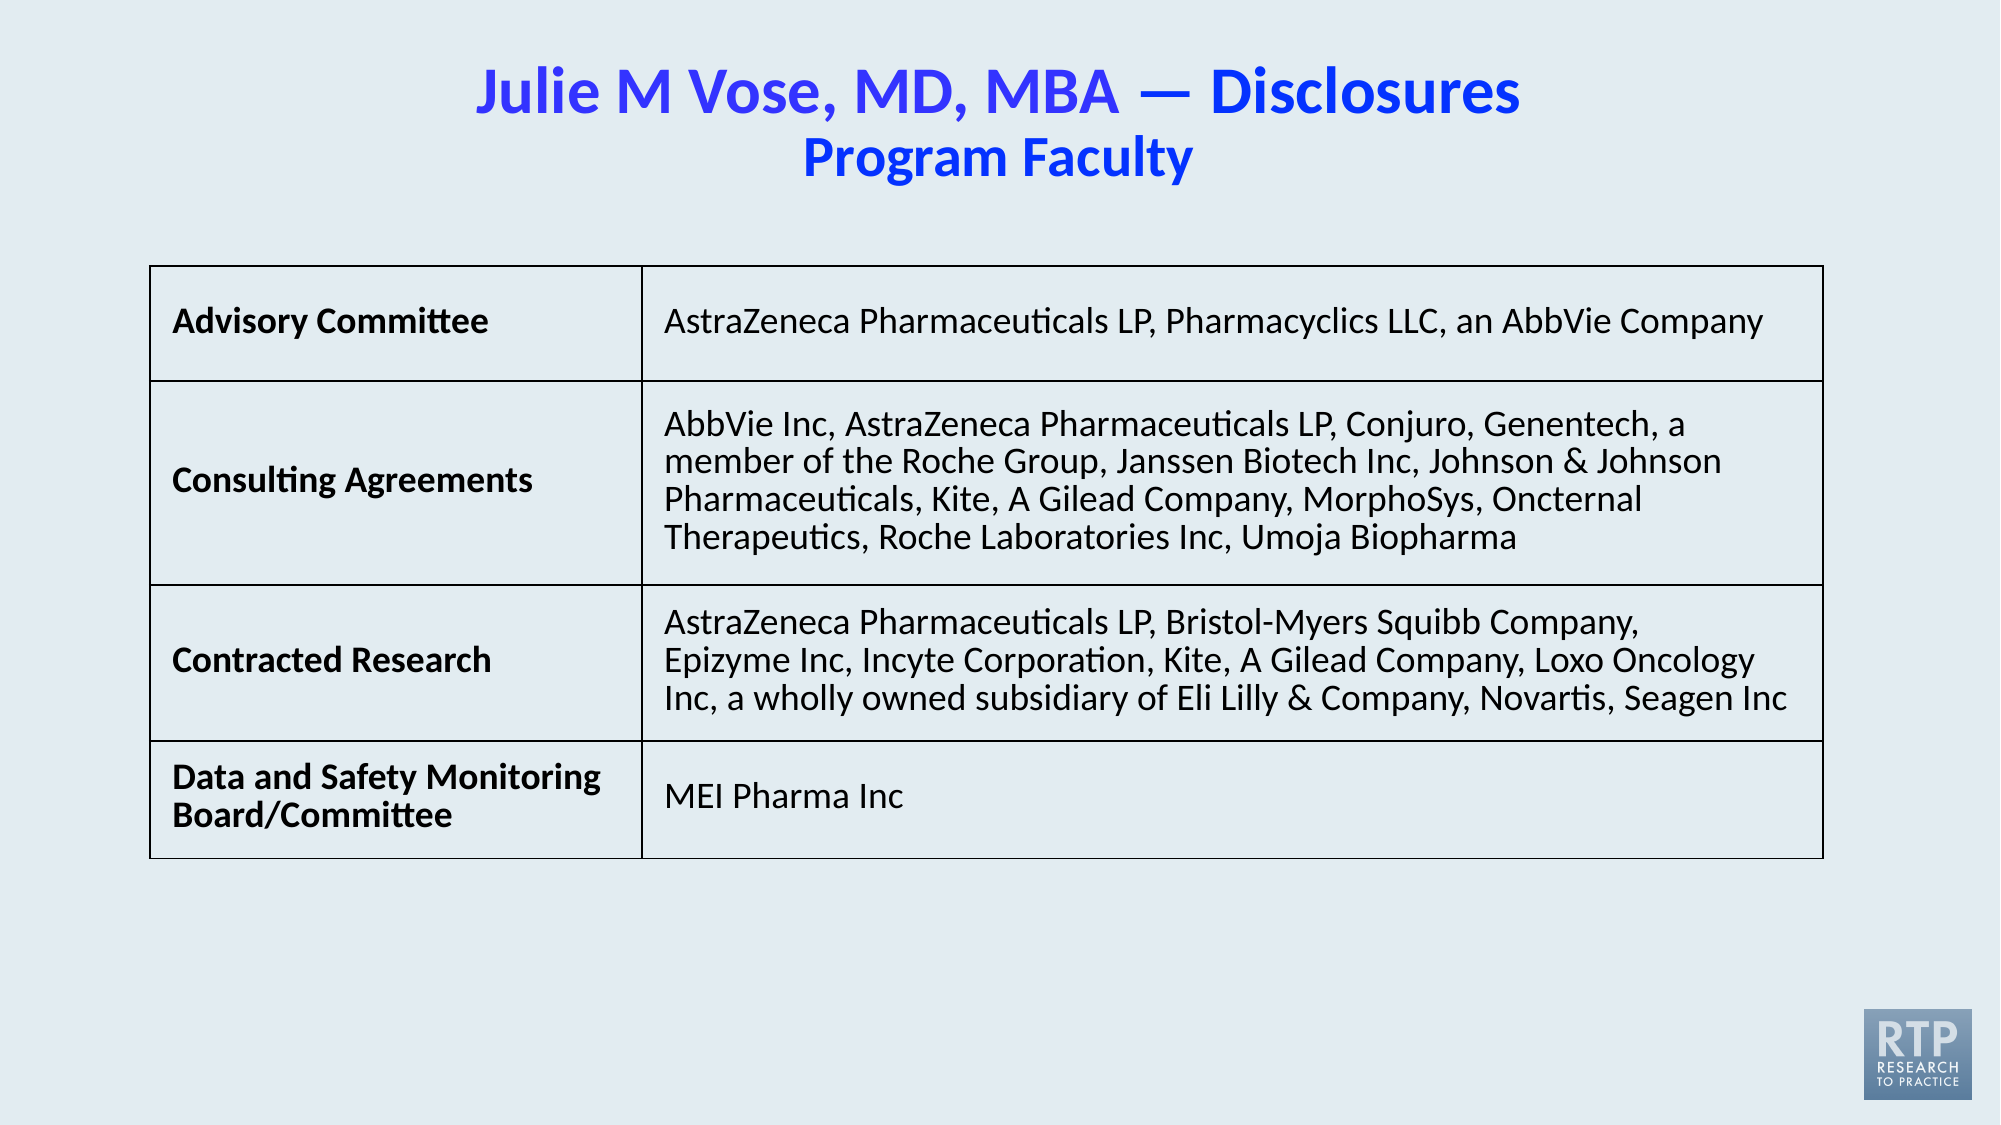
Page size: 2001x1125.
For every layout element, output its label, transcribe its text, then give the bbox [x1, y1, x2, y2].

title Julie M Vose, MD, MBA — Disclosures Program Faculty [149, 13, 1850, 232]
table_header Advisory Committee [151, 267, 641, 380]
table_cell Contracted Research [151, 586, 641, 740]
table_cell Data and Safety Monitoring Board/Committee [151, 742, 641, 858]
table_cell MEI Pharma Inc [643, 742, 1822, 858]
table_cell AstraZeneca Pharmaceuticals LP, Bristol-Myers Squibb Company, Epizyme Inc, Incyte Corporation, Kite, A Gilead Company, Loxo Oncology Inc, a wholly owned subsidiary of Eli Lilly & Company, Novartis, Seagen Inc [643, 586, 1822, 740]
table_cell Consulting Agreements [151, 382, 641, 584]
table_header AstraZeneca Pharmaceuticals LP, Pharmacyclics LLC, an AbbVie Company [643, 267, 1822, 380]
table_cell AbbVie Inc, AstraZeneca Pharmaceuticals LP, Conjuro, Genentech, a member of the Roche Group, Janssen Biotech Inc, Johnson & Johnson Pharmaceuticals, Kite, A Gilead Company, MorphoSys, Oncternal Therapeutics, Roche Laboratories Inc, Umoja Biopharma [643, 382, 1822, 584]
